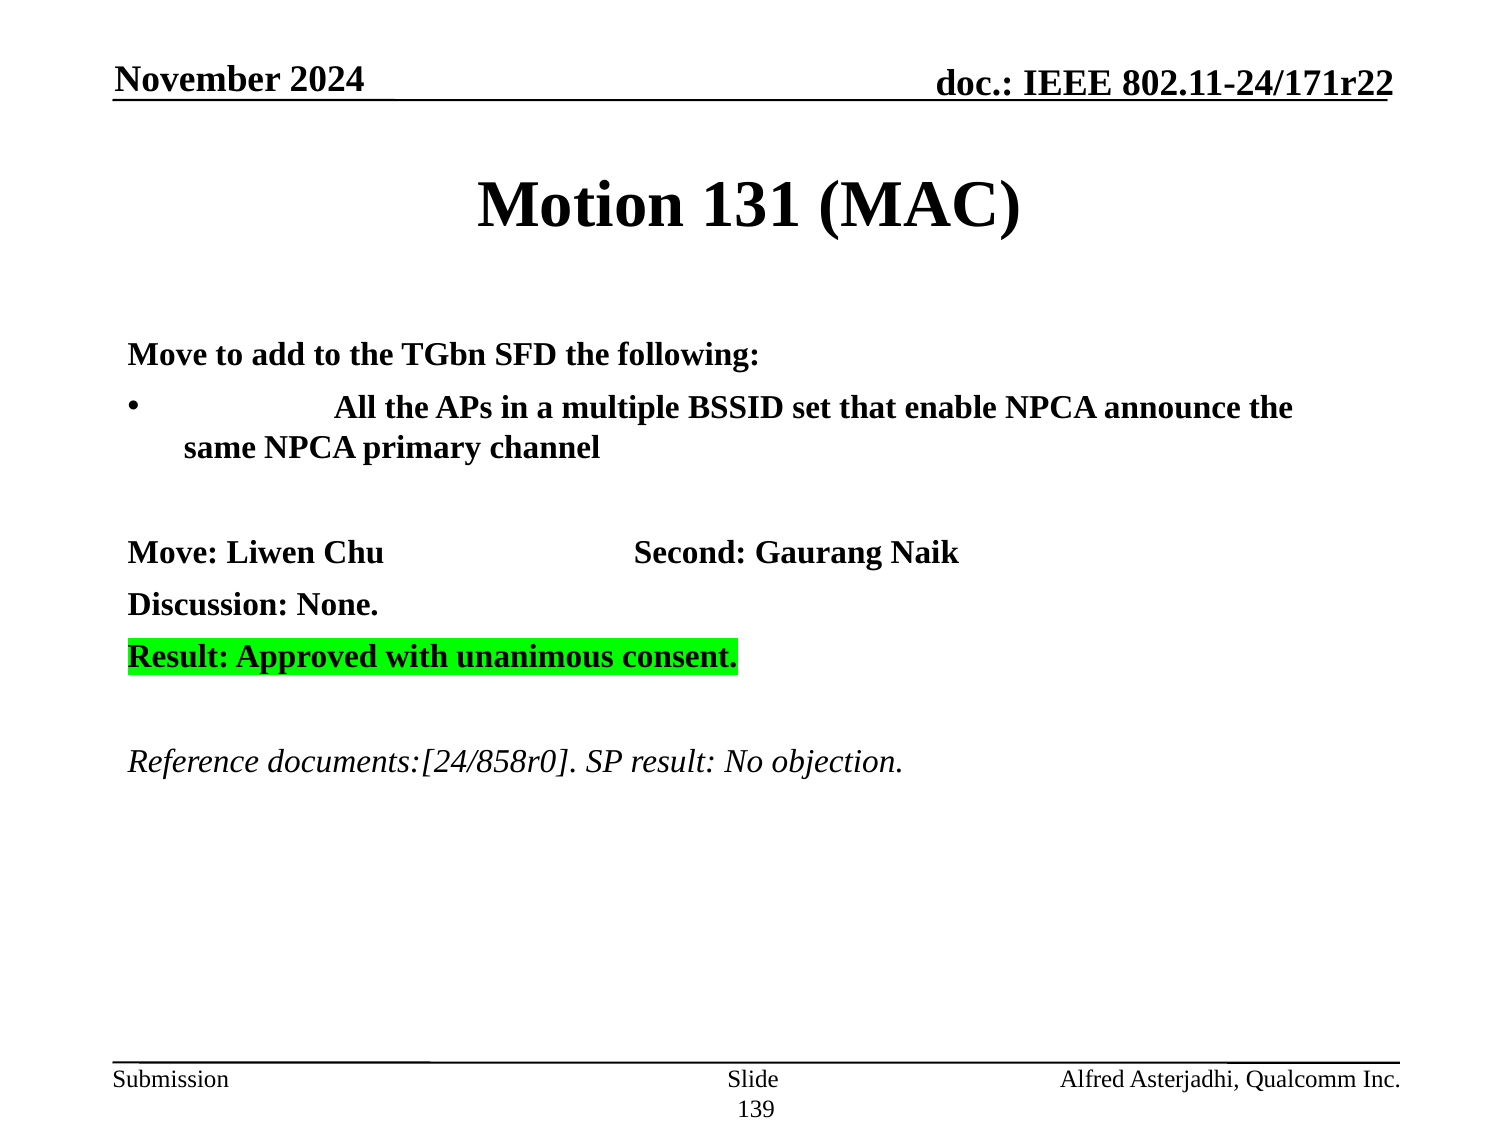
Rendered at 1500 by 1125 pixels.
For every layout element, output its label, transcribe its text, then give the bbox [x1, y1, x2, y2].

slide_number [114, 54, 423, 100]
slide_number Slide 139 [712, 1061, 800, 1123]
footer Alfred Asterjadhi, Qualcomm Inc. [878, 1061, 1402, 1093]
title Motion 131 (MAC) [112, 112, 1388, 288]
list Move to add to the TGbn SFD the following: All the APs in a multiple BSSID set that enable NPCA announce the same NPCA primary channel Move: Liwen Chu Second: Gaurang Naik Discussion: None. Result: Approved with unanimous consent. Reference documents:[24/858r0]. SP result: No objection. [112, 324, 1388, 1000]
